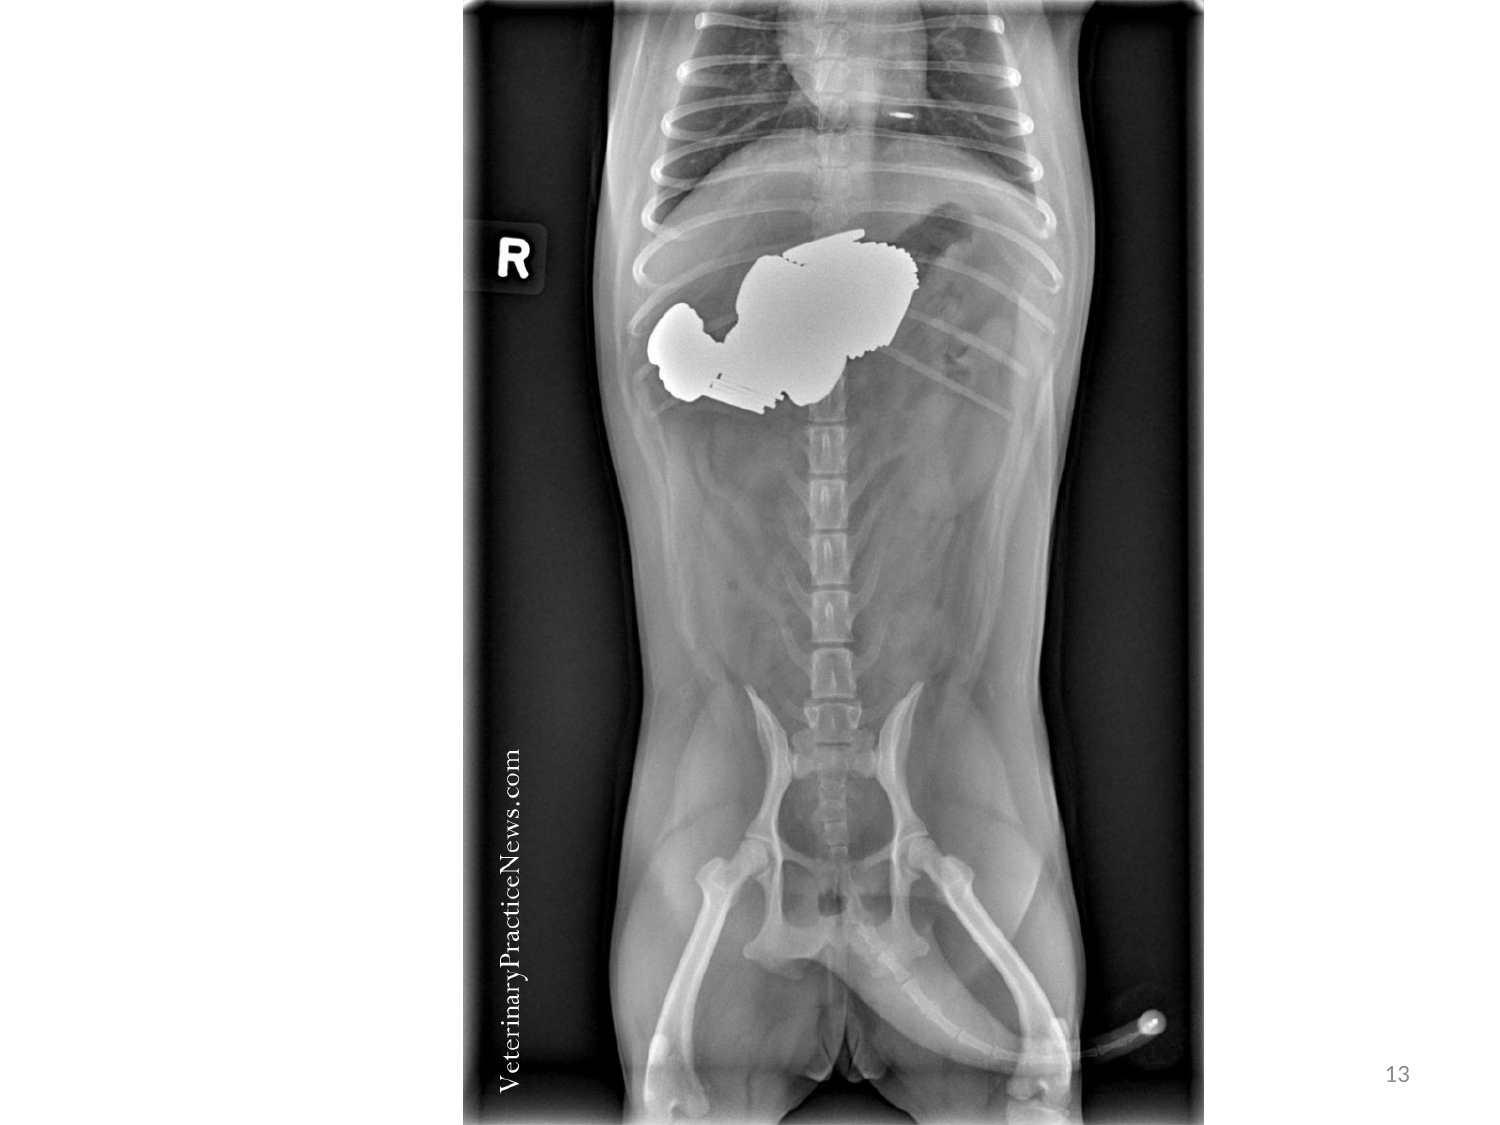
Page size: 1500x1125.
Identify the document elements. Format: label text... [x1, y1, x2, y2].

picture [463, 0, 1204, 1125]
slide_number 13 [1208, 1042, 1425, 1103]
